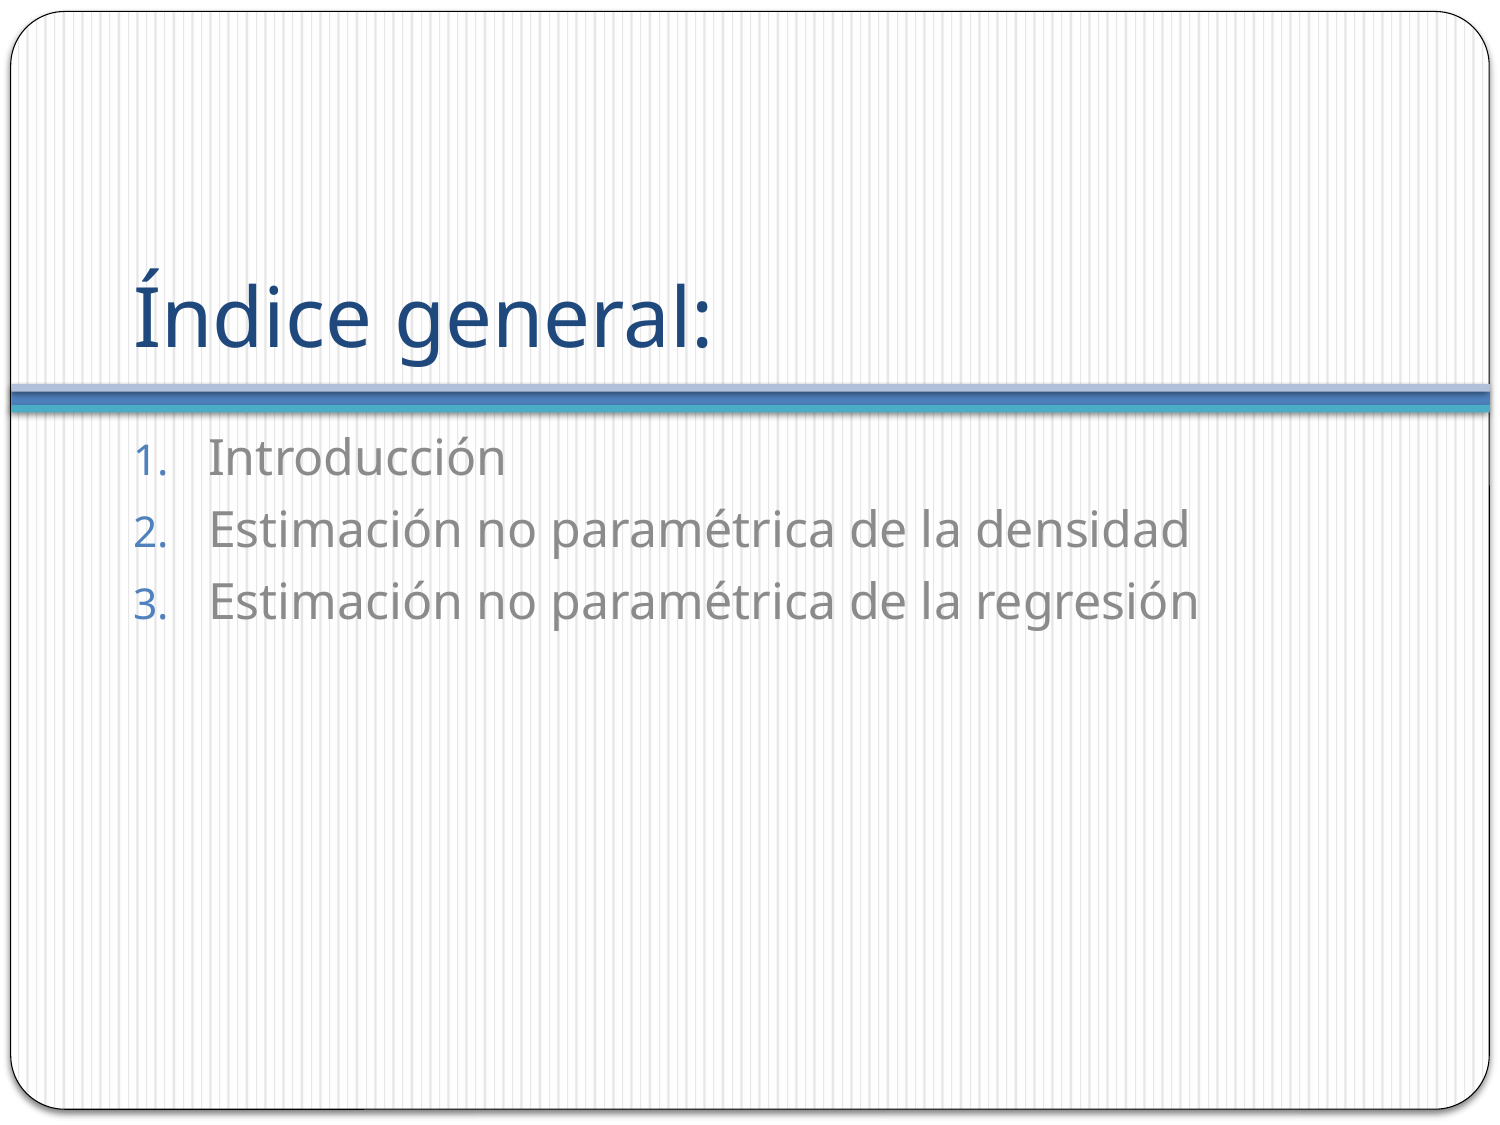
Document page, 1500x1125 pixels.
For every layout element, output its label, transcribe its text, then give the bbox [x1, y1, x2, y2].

title Índice general: [118, 156, 1394, 380]
list Introducción Estimación no paramétrica de la densidad Estimación no paramétrica de la regresión [118, 417, 1394, 638]
